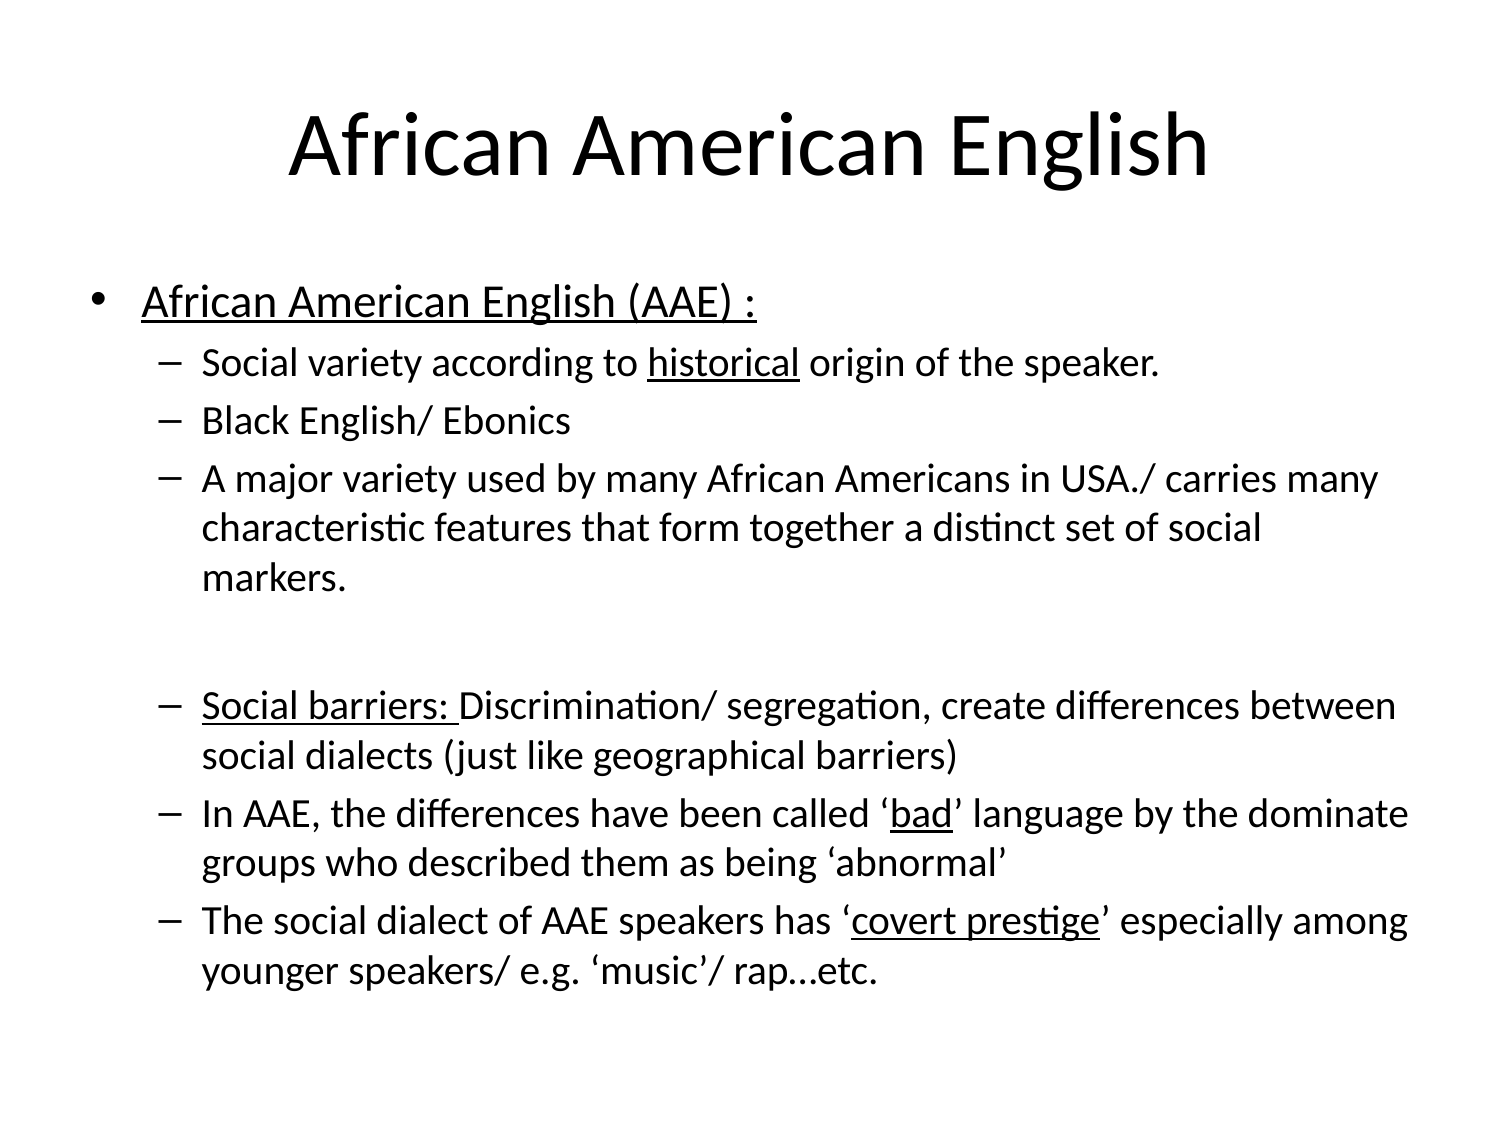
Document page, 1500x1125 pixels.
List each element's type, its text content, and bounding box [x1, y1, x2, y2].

title African American English [75, 45, 1425, 233]
list African American English (AAE) : Social variety according to historical origin of the speaker. Black English/ Ebonics A major variety used by many African Americans in USA./ carries many characteristic features that form together a distinct set of social markers. Social barriers: Discrimination/ segregation, create differences between social dialects (just like geographical barriers) In AAE, the differences have been called ‘bad’ language by the dominate groups who described them as being ‘abnormal’ The social dialect of AAE speakers has ‘covert prestige’ especially among younger speakers/ e.g. ‘music’/ rap…etc. [75, 262, 1425, 1005]
